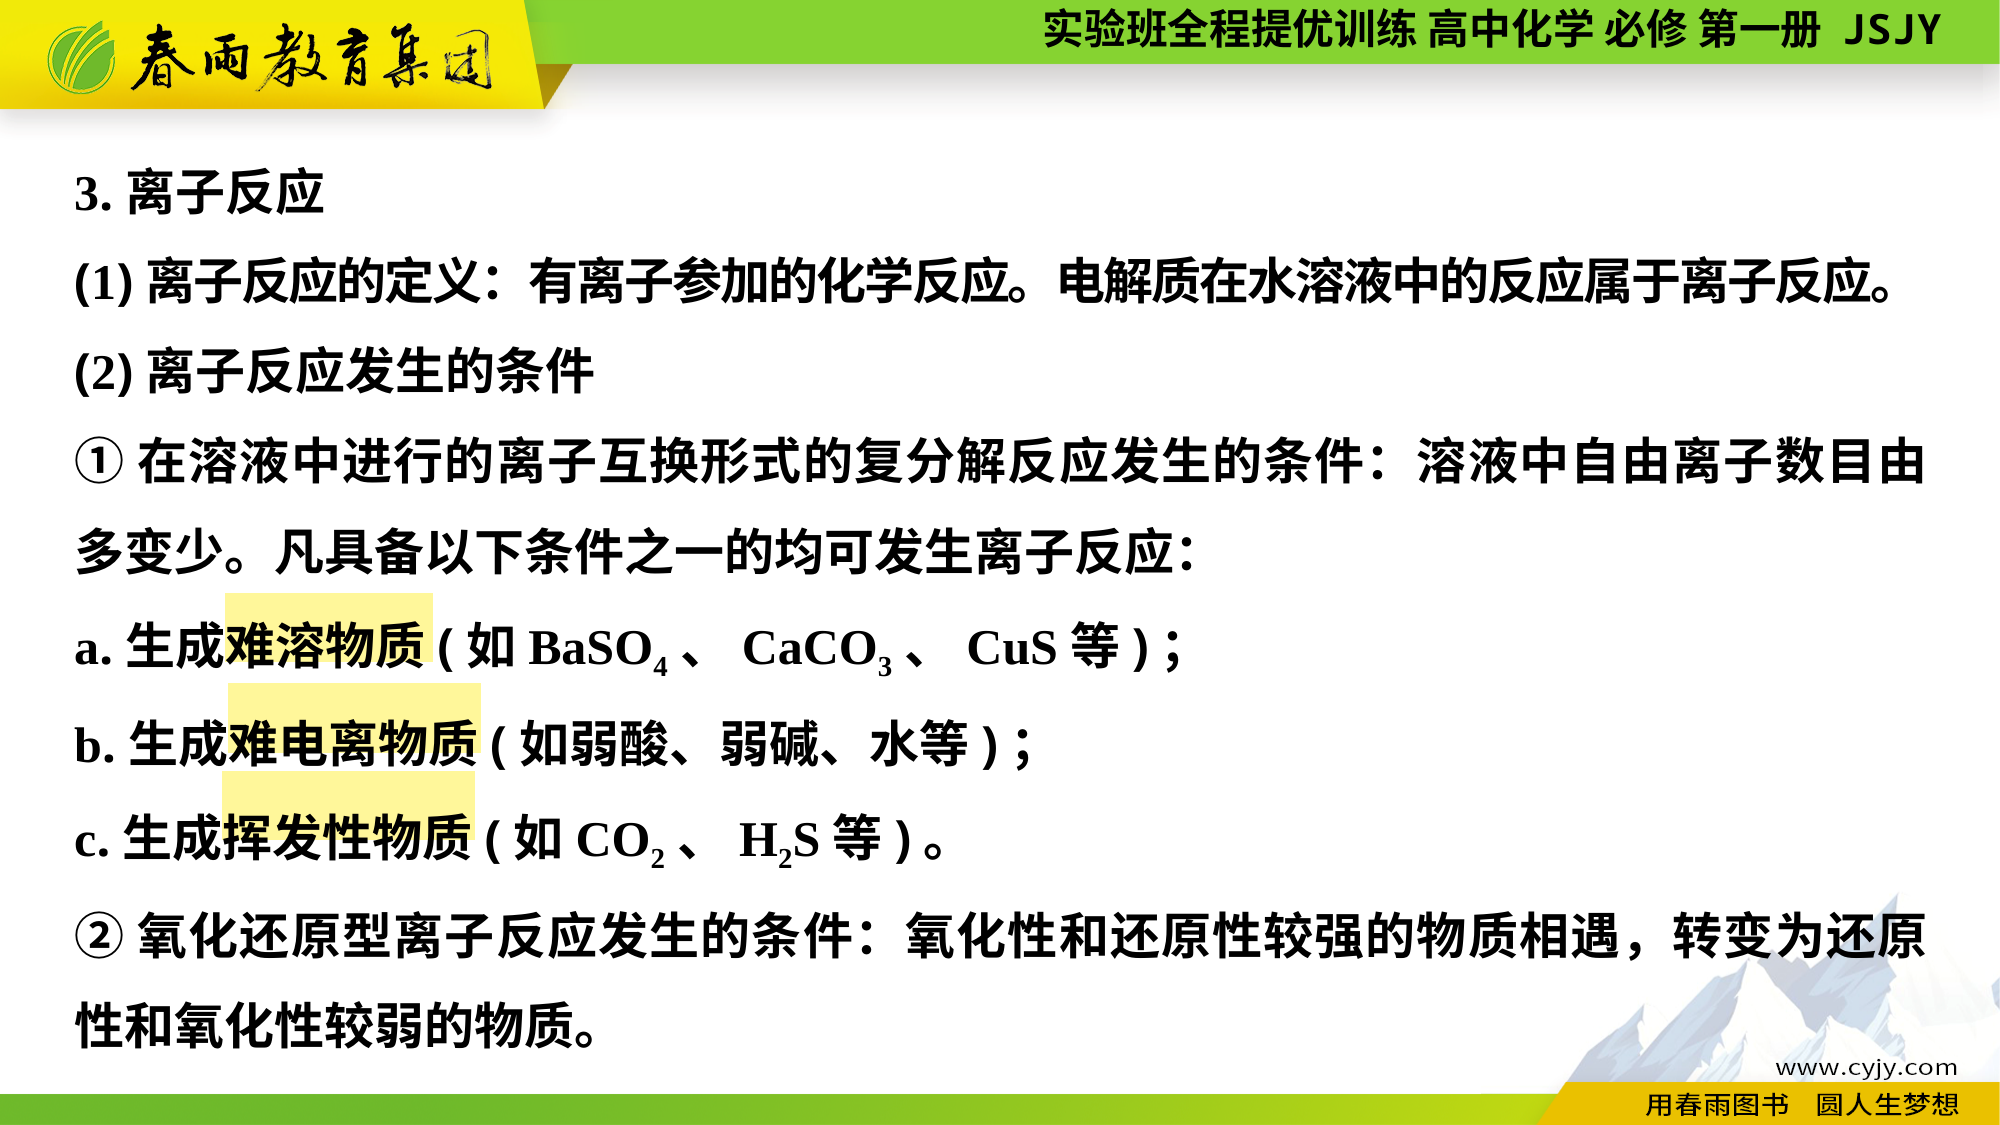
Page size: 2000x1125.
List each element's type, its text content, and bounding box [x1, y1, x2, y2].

list 3.离子反应 (1)离子反应的定义：有离子参加的化学反应。电解质在水溶液中的反应属于离子反应。 (2)离子反应发生的条件 ①在溶液中进行的离子互换形式的复分解反应发生的条件：溶液中自由离子数目由多变少。凡具备以下条件之一的均可发生离子反应： a.生成难溶物质(如BaSO4、CaCO3、CuS等)； b.生成难电离物质(如弱酸、弱碱、水等)； c.生成挥发性物质(如CO2、H2S等)。 ②氧化还原型离子反应发生的条件：氧化性和还原性较强的物质相遇，转变为还原性和氧化性较弱的物质。 [59, 122, 1944, 1035]
picture [0, 0, 2000, 1125]
